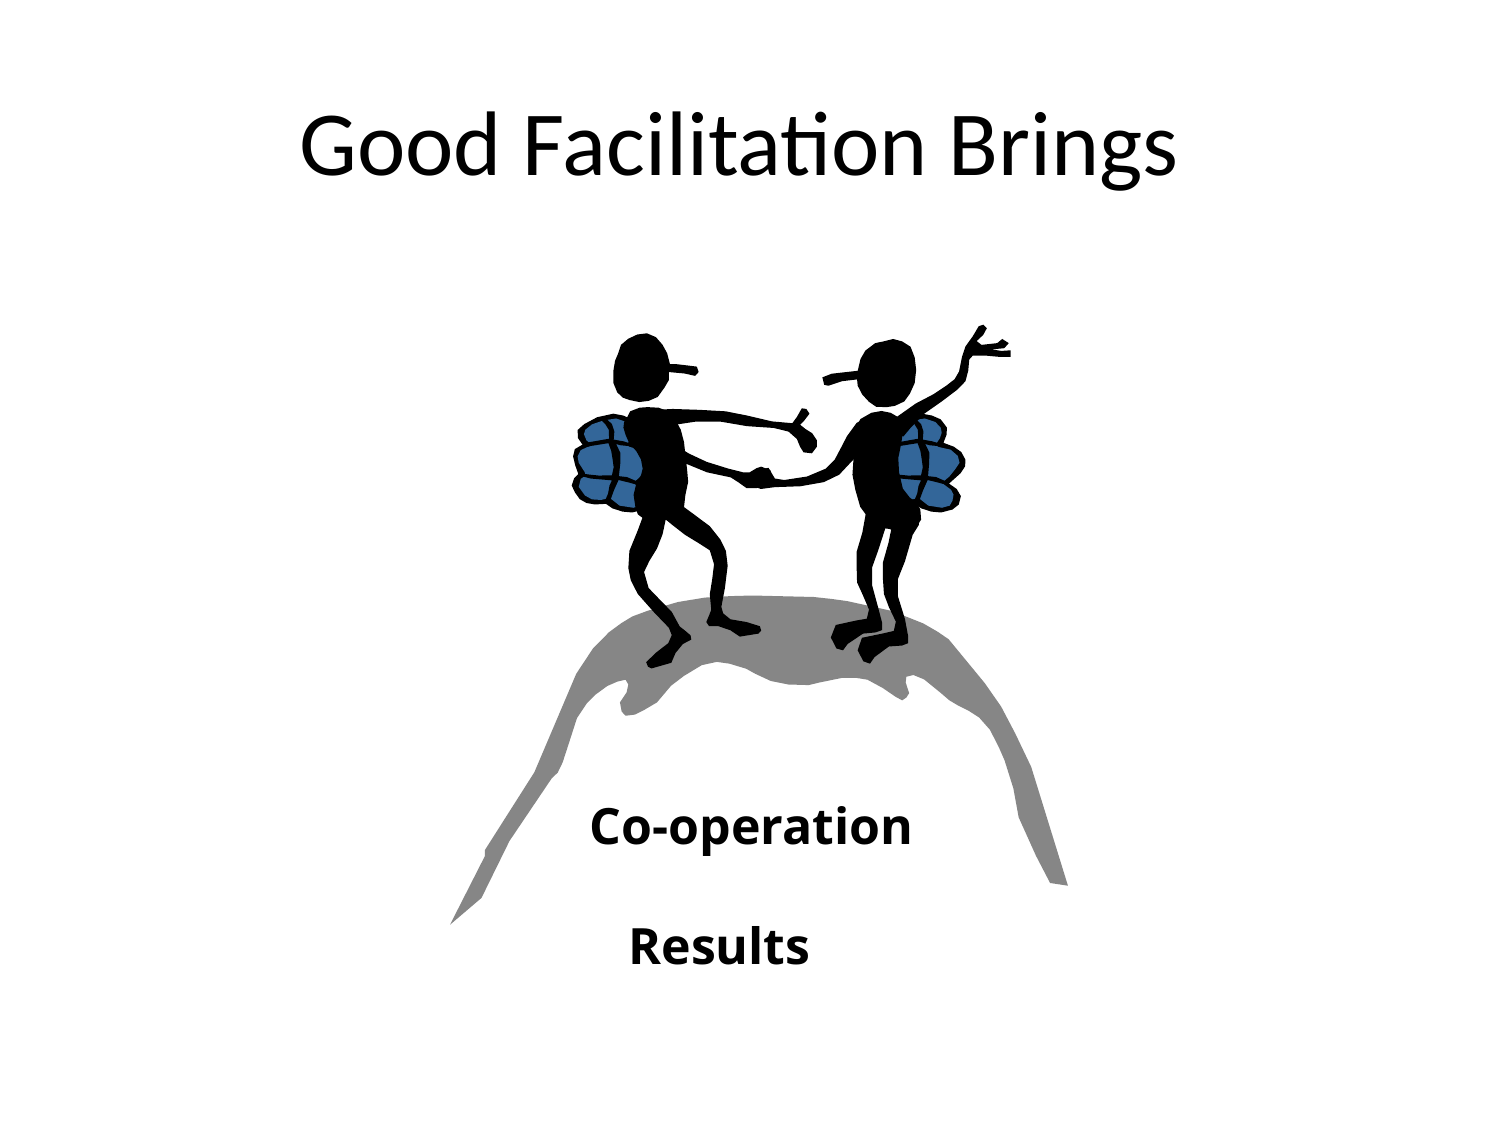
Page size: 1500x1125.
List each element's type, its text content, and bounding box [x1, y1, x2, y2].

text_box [449, 324, 1069, 926]
text_box Co-operation Results [574, 934, 994, 983]
title Good Facilitation Brings [75, 45, 1425, 233]
